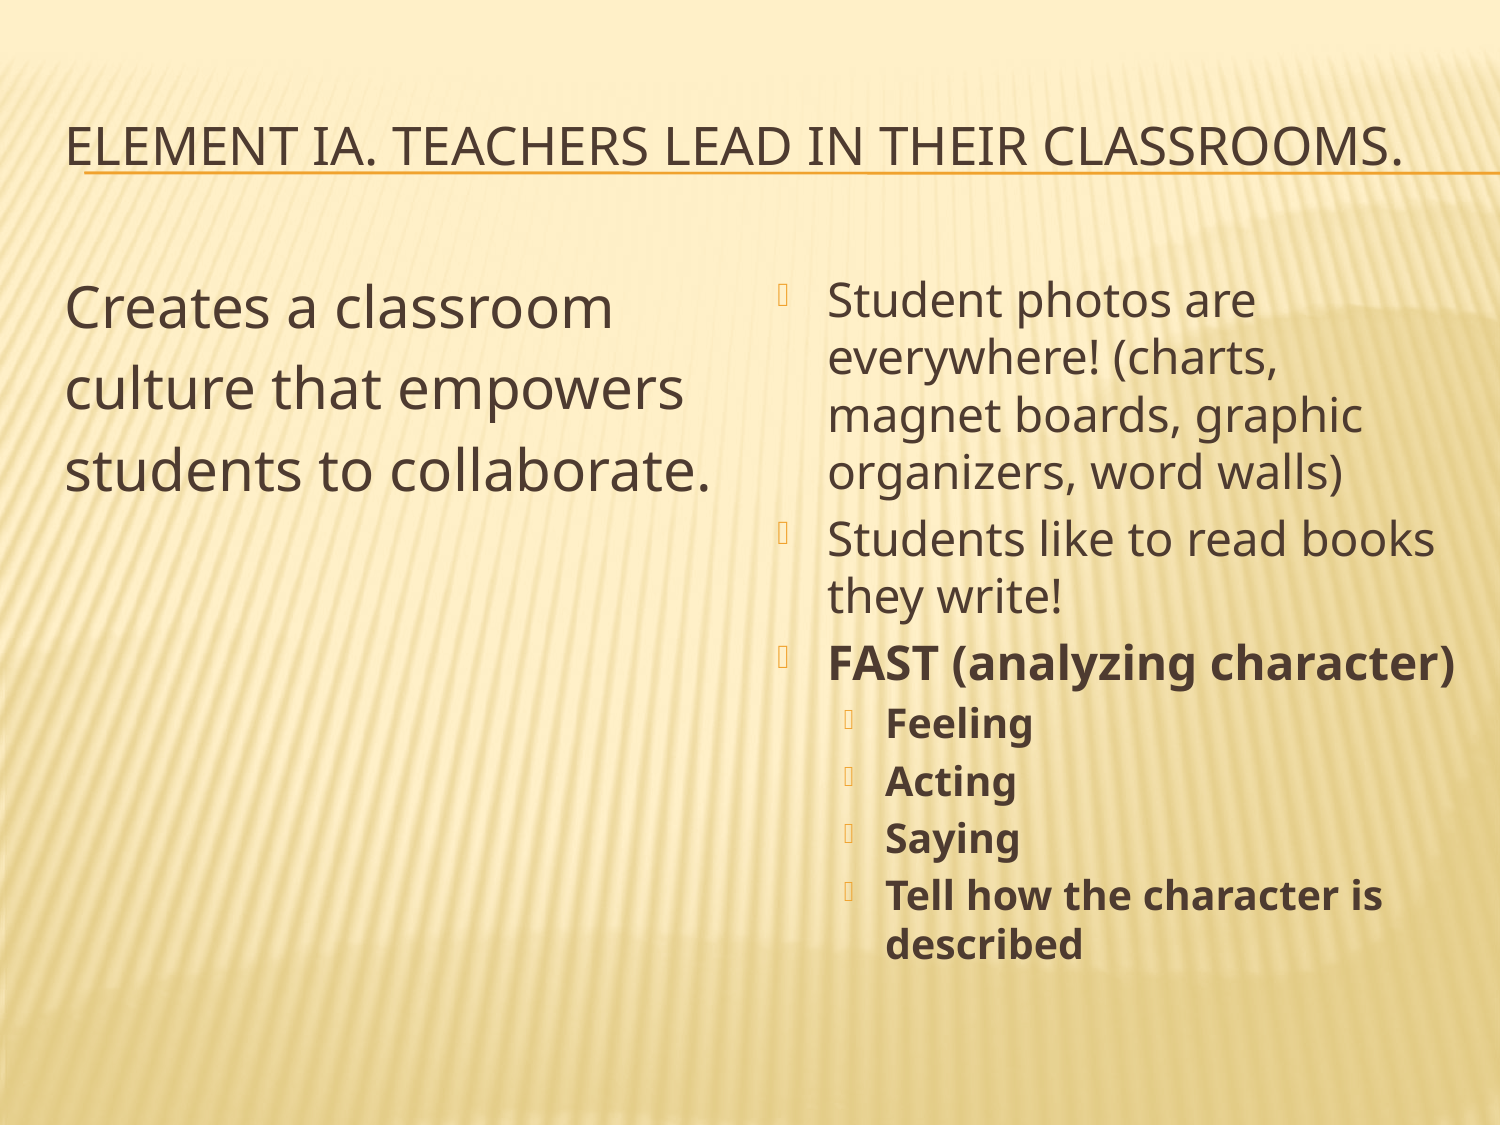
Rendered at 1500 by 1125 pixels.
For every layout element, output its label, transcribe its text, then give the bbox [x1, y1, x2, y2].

title Element Ia. Teachers lead in their classrooms. [49, 75, 1475, 213]
list Student photos are everywhere! (charts, magnet boards, graphic organizers, word walls) Students like to read books they write! FAST (analyzing character) Feeling Acting Saying Tell how the character is described [762, 262, 1475, 1038]
list Creates a classroom culture that empowers students to collaborate. [50, 262, 738, 1038]
